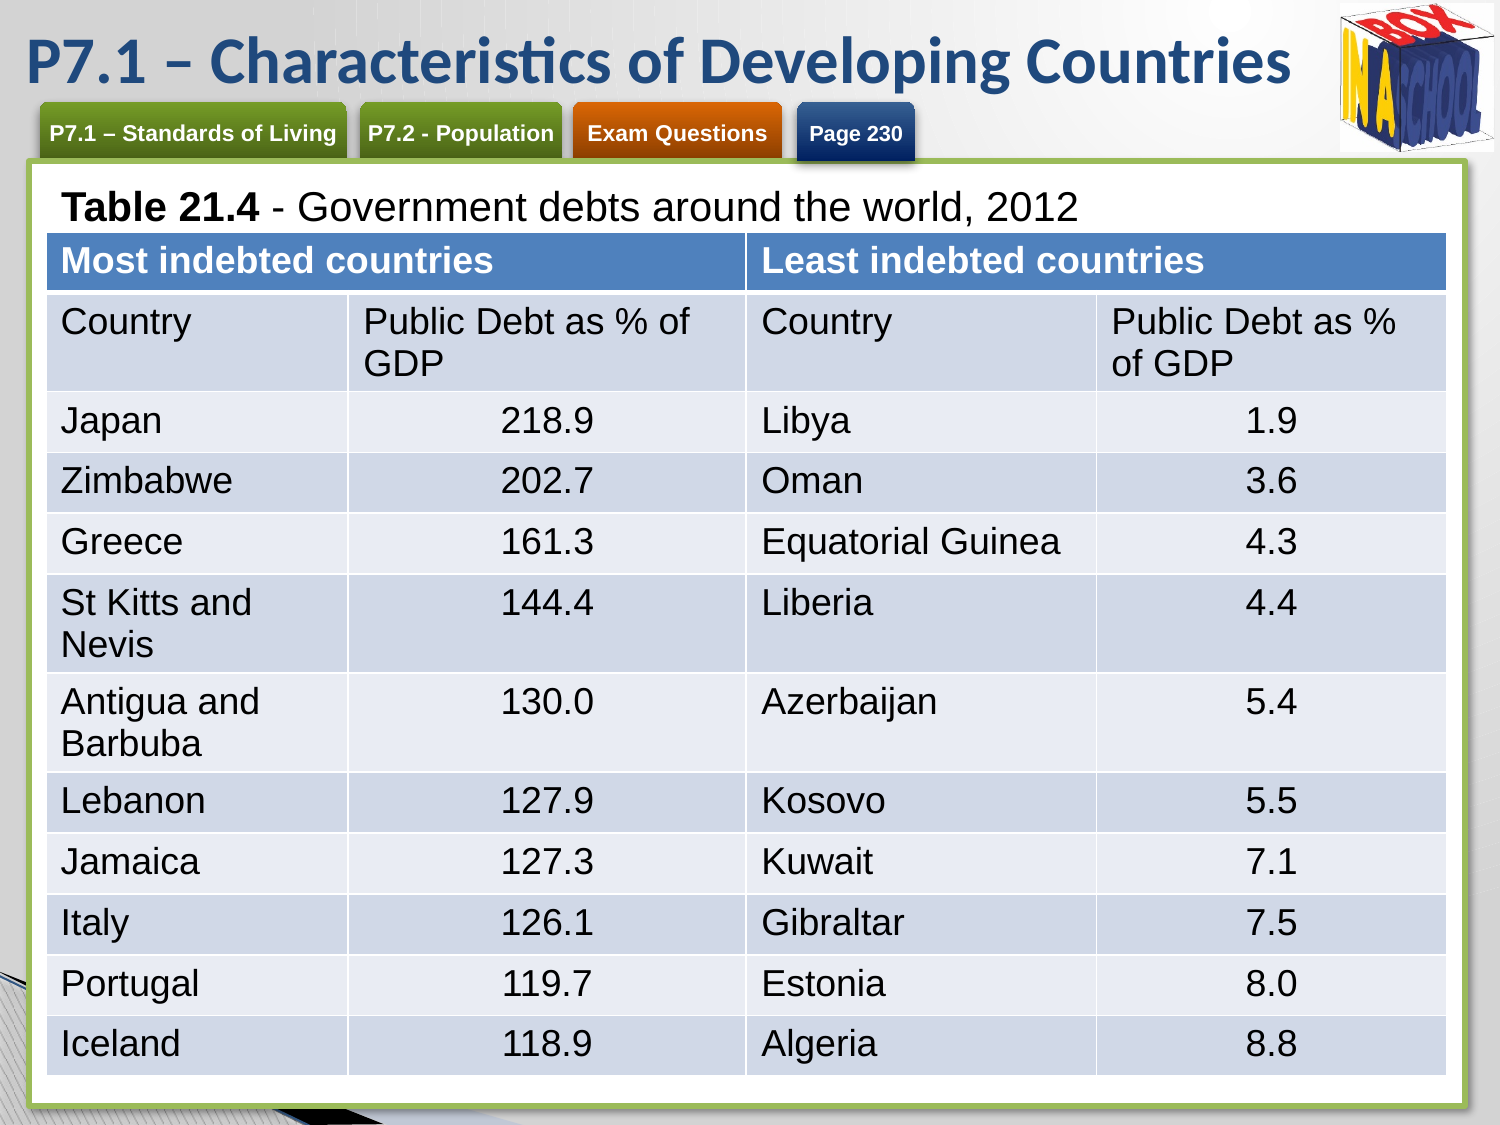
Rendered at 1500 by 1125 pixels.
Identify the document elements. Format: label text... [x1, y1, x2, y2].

table_cell 127.3 [349, 834, 745, 893]
table_cell 8.0 [1097, 956, 1446, 1015]
picture [1340, 3, 1495, 152]
table_cell Jamaica [47, 834, 347, 893]
table_cell Oman [747, 453, 1096, 512]
table_cell 5.5 [1097, 773, 1446, 832]
table_cell Public Debt as % of GDP [1097, 295, 1446, 391]
text_box Page 230 [797, 101, 916, 162]
table_cell Antigua and Barbuba [47, 674, 347, 771]
table_cell 8.8 [1097, 1016, 1446, 1075]
table_cell Equatorial Guinea [747, 514, 1096, 573]
table_header Least indebted countries [747, 233, 1446, 290]
table_cell Gibraltar [747, 895, 1096, 954]
table_cell Country [747, 295, 1096, 391]
table_cell 4.3 [1097, 514, 1446, 573]
table_cell Iceland [47, 1016, 347, 1075]
table_header Most indebted countries [47, 233, 745, 290]
table_cell Kosovo [747, 773, 1096, 832]
table_cell Liberia [747, 575, 1096, 672]
table_cell 119.7 [349, 956, 745, 1015]
table_cell Greece [47, 514, 347, 573]
table_cell 127.9 [349, 773, 745, 832]
table_cell Lebanon [47, 773, 347, 832]
table_cell Italy [47, 895, 347, 954]
table_cell 144.4 [349, 575, 745, 672]
table_cell Kuwait [747, 834, 1096, 893]
table_cell 1.9 [1097, 392, 1446, 452]
table_cell Zimbabwe [47, 453, 347, 512]
text_box Table 21.4 - Government debts around the world, 2012 [43, 172, 1447, 238]
table_cell 118.9 [349, 1016, 745, 1075]
table_cell 218.9 [349, 392, 745, 452]
table_cell Azerbaijan [747, 674, 1096, 771]
title P7.1 – Characteristics of Developing Countries [11, 11, 1465, 102]
table_cell St Kitts and Nevis [47, 575, 347, 672]
table_cell 7.5 [1097, 895, 1446, 954]
table_cell Libya [747, 392, 1096, 452]
table_cell Country [47, 295, 347, 391]
table_cell 3.6 [1097, 453, 1446, 512]
table_cell Algeria [747, 1016, 1096, 1075]
table_cell 126.1 [349, 895, 745, 954]
table_cell 4.4 [1097, 575, 1446, 672]
table_cell 7.1 [1097, 834, 1446, 893]
table_cell Portugal [47, 956, 347, 1015]
table_cell 130.0 [349, 674, 745, 771]
table_cell Japan [47, 392, 347, 452]
table_cell Estonia [747, 956, 1096, 1015]
table_cell 202.7 [349, 453, 745, 512]
table_cell 161.3 [349, 514, 745, 573]
table_cell 5.4 [1097, 674, 1446, 771]
picture [281, 1114, 303, 1125]
table_cell Public Debt as % of GDP [349, 295, 745, 391]
